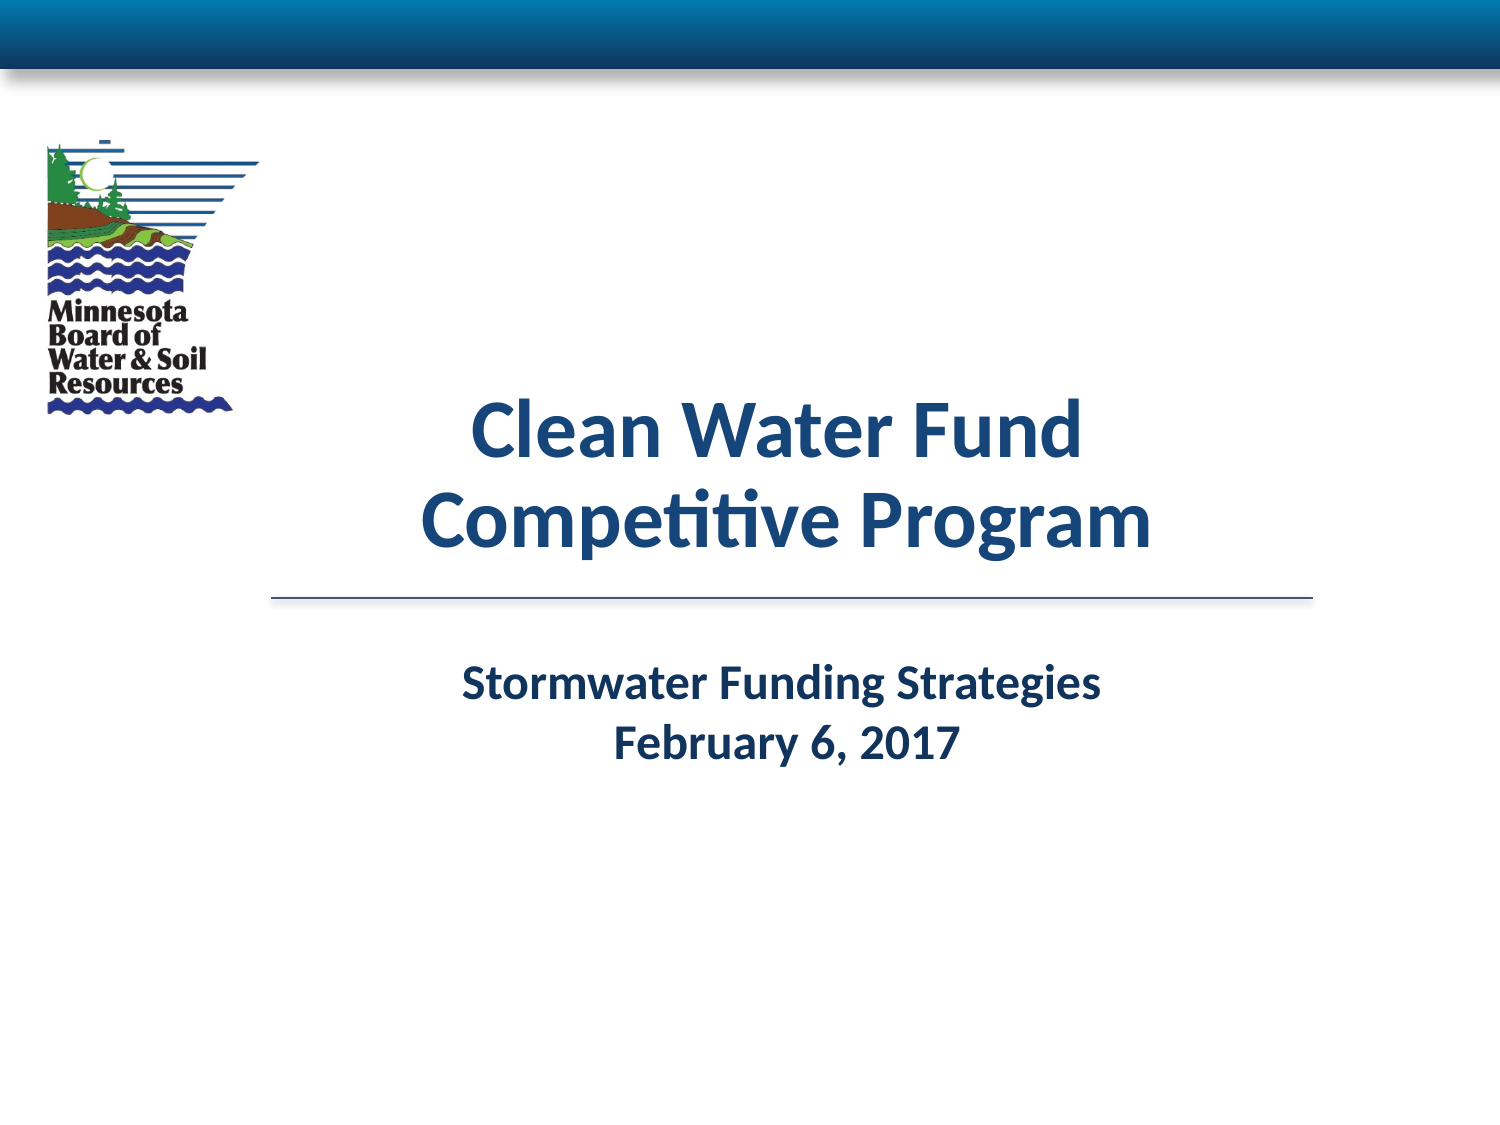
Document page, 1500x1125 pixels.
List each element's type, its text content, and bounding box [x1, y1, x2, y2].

picture [0, 92, 269, 436]
title Clean Water Fund Competitive Program [150, 345, 1425, 574]
text_box [0, 0, 1500, 69]
subtitle Stormwater Funding Strategies February 6, 2017 [225, 642, 1350, 826]
